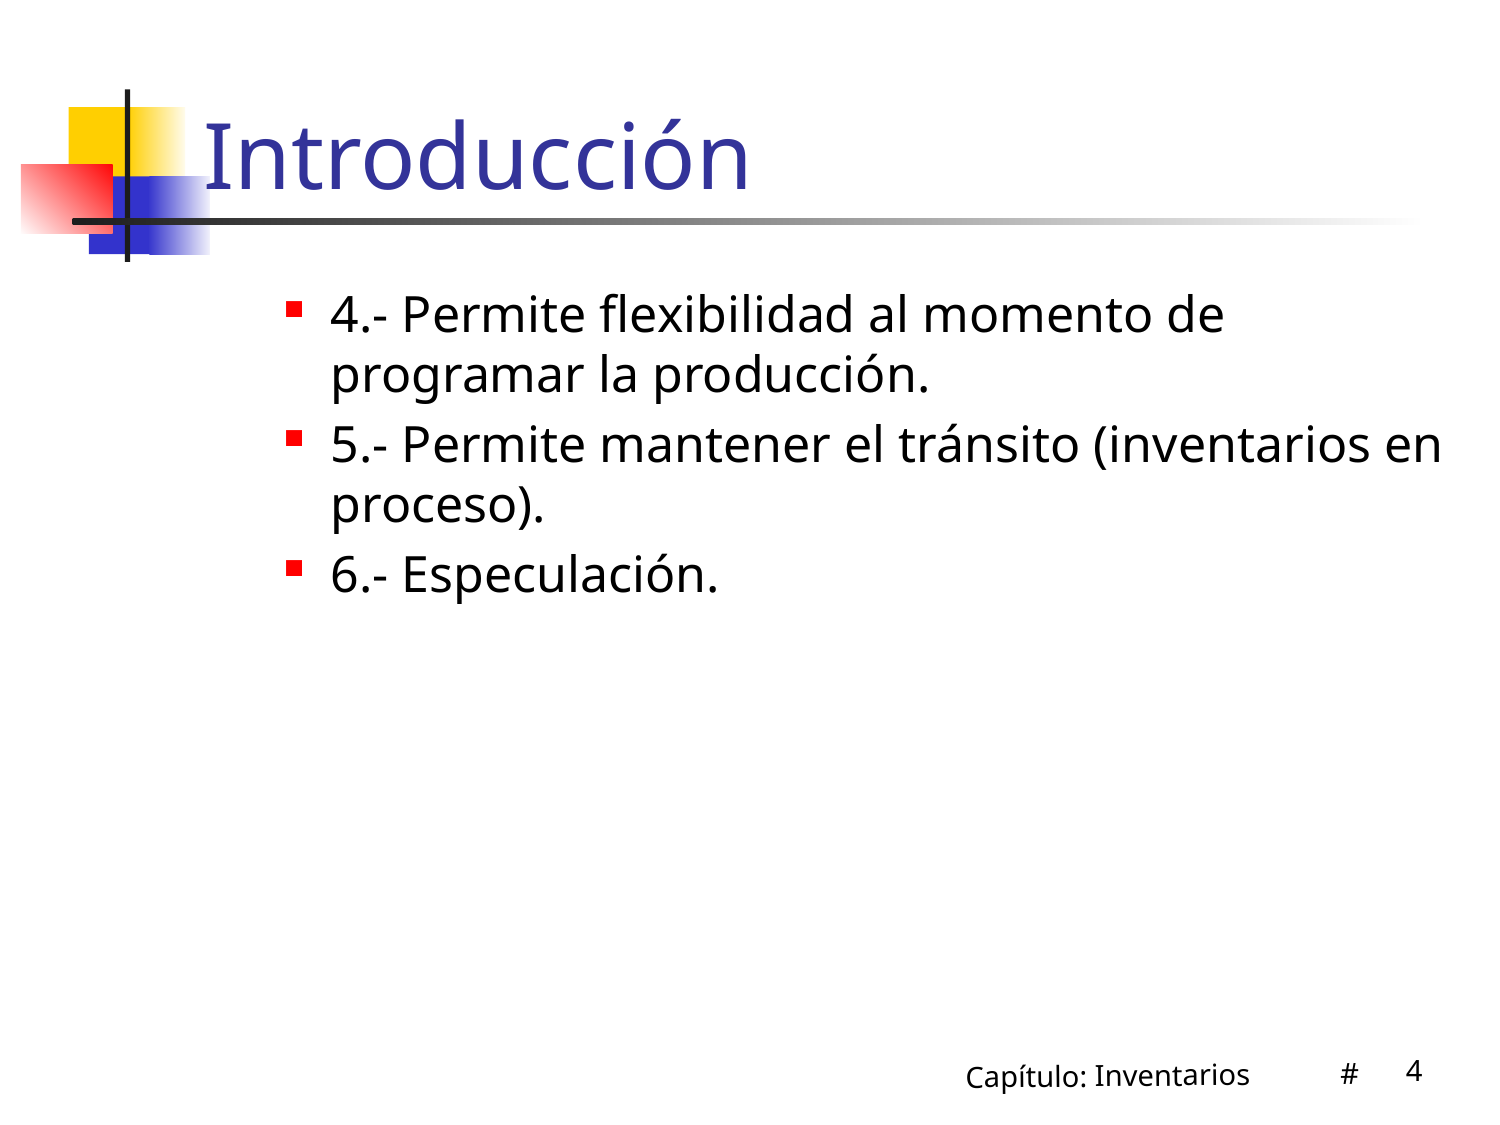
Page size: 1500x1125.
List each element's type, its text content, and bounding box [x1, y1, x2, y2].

footer Capítulo: Inventarios # [923, 1028, 1402, 1108]
title Introducción [188, 27, 1468, 216]
list 4.- Permite flexibilidad al momento de programar la producción. 5.- Permite mantener el tránsito (inventarios en proceso). 6.- Especulación. [193, 274, 1470, 1007]
slide_number 4 [1124, 1024, 1438, 1101]
